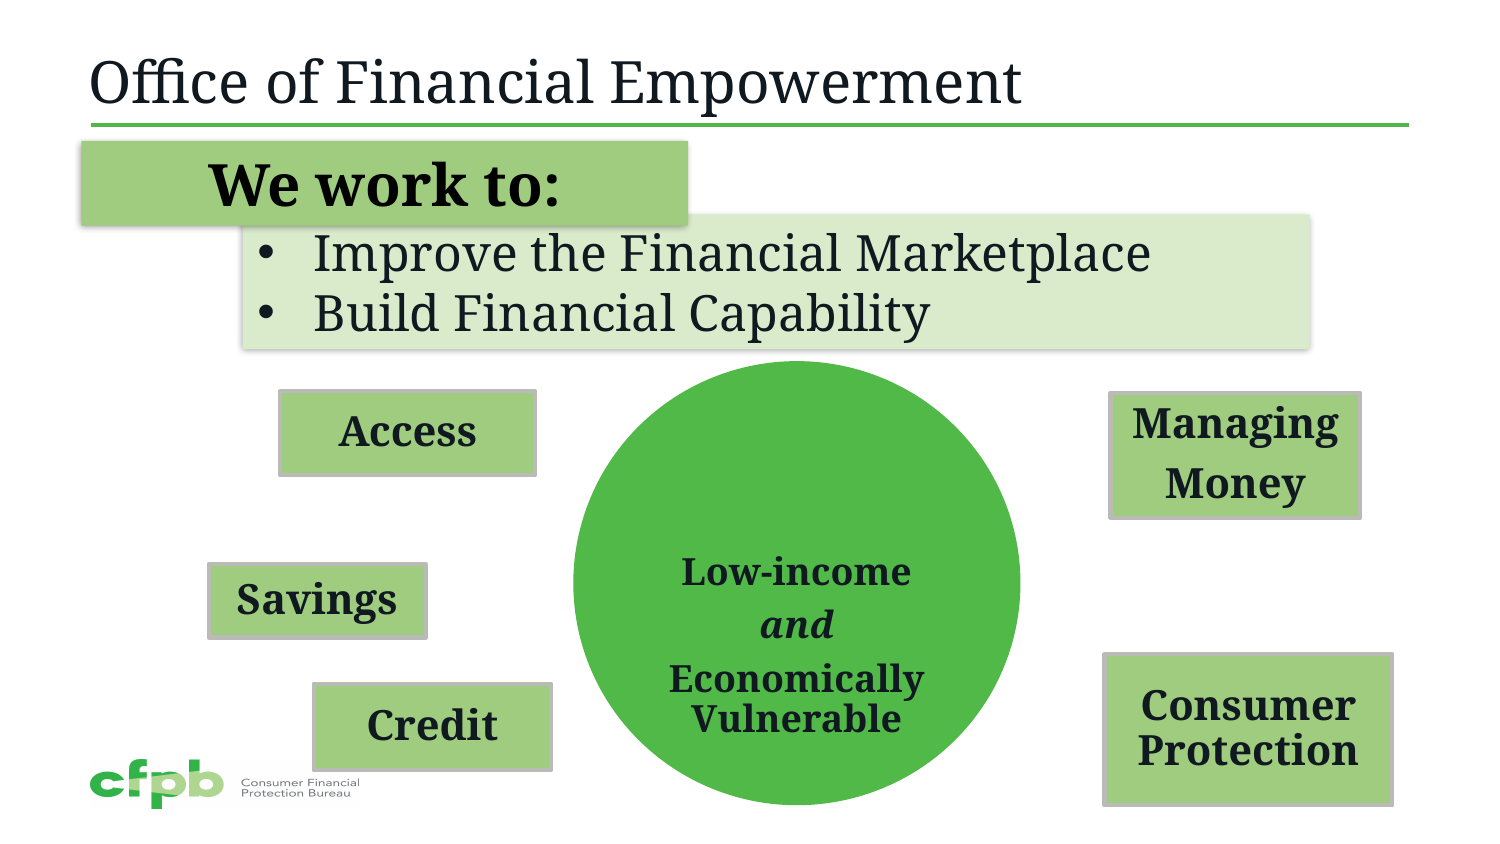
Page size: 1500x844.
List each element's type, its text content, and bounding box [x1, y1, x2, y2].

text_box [487, 360, 1085, 806]
picture [90, 759, 359, 809]
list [95, 214, 1393, 806]
text_box Office of Financial Empowerment [88, 37, 1464, 95]
text_box We work to: [78, 138, 691, 229]
